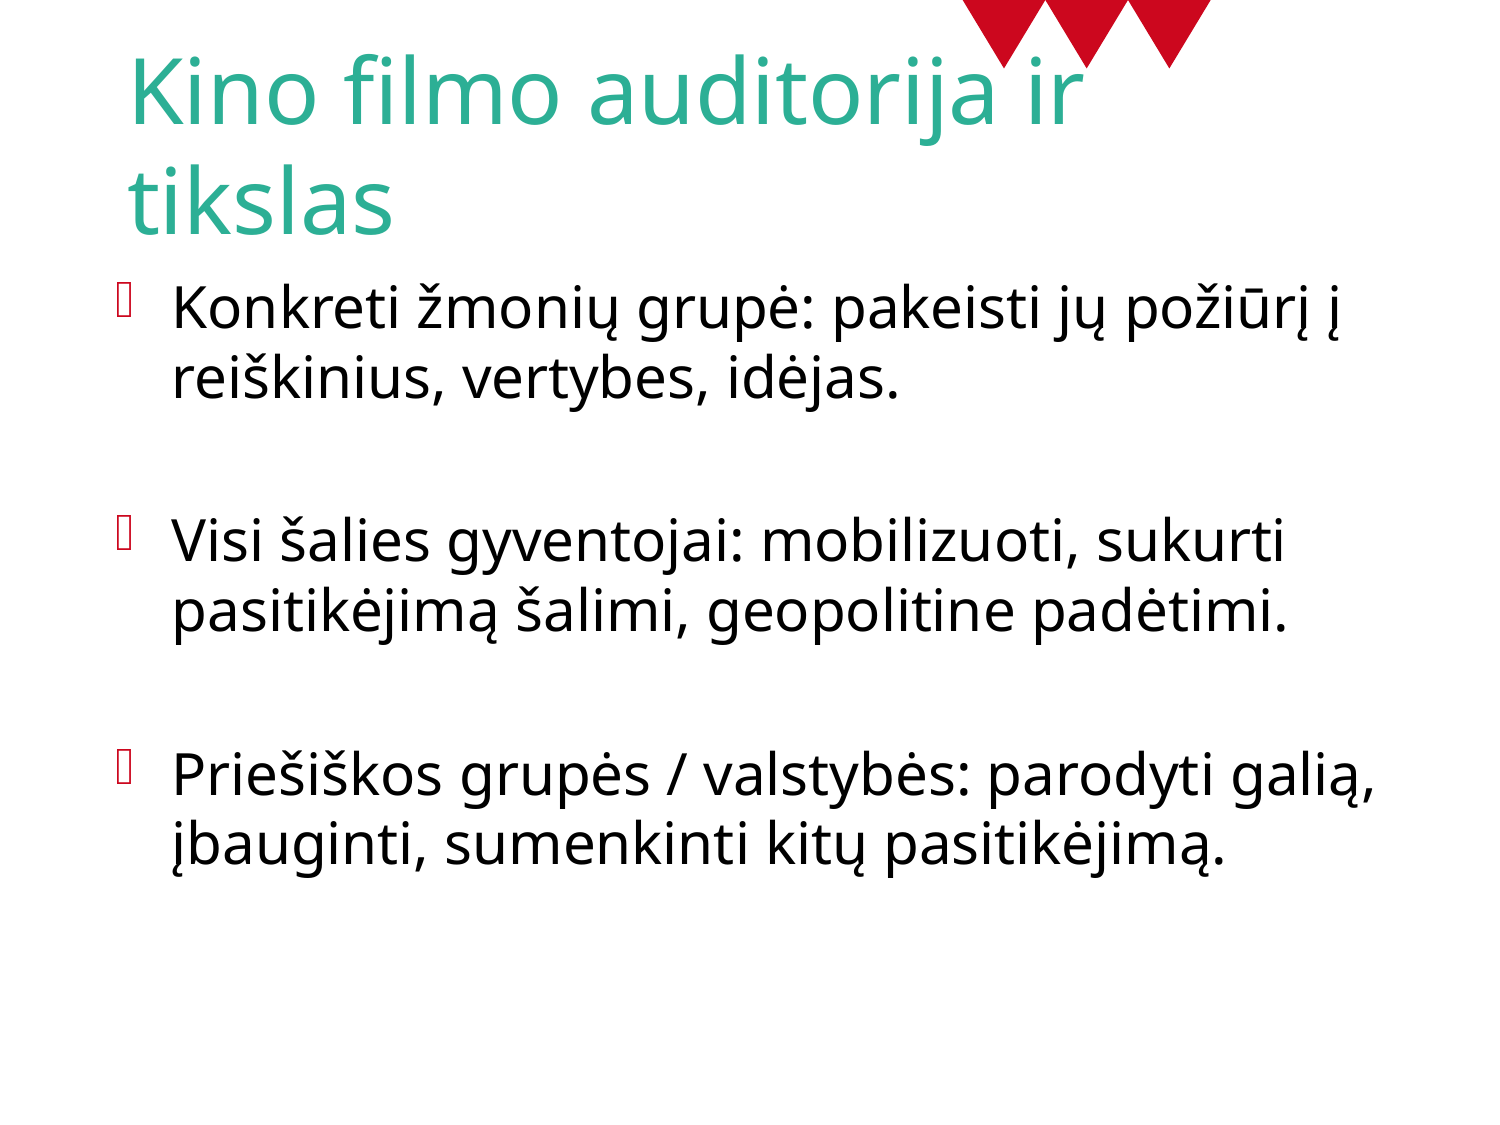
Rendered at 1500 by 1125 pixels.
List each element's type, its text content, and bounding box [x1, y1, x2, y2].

list Konkreti žmonių grupė: pakeisti jų požiūrį į reiškinius, vertybes, idėjas. Visi šalies gyventojai: mobilizuoti, sukurti pasitikėjimą šalimi, geopolitine padėtimi. Priešiškos grupės / valstybės: parodyti galią, įbauginti, sumenkinti kitų pasitikėjimą. [100, 262, 1400, 1012]
title Kino filmo auditorija ir tikslas [112, 66, 1388, 220]
